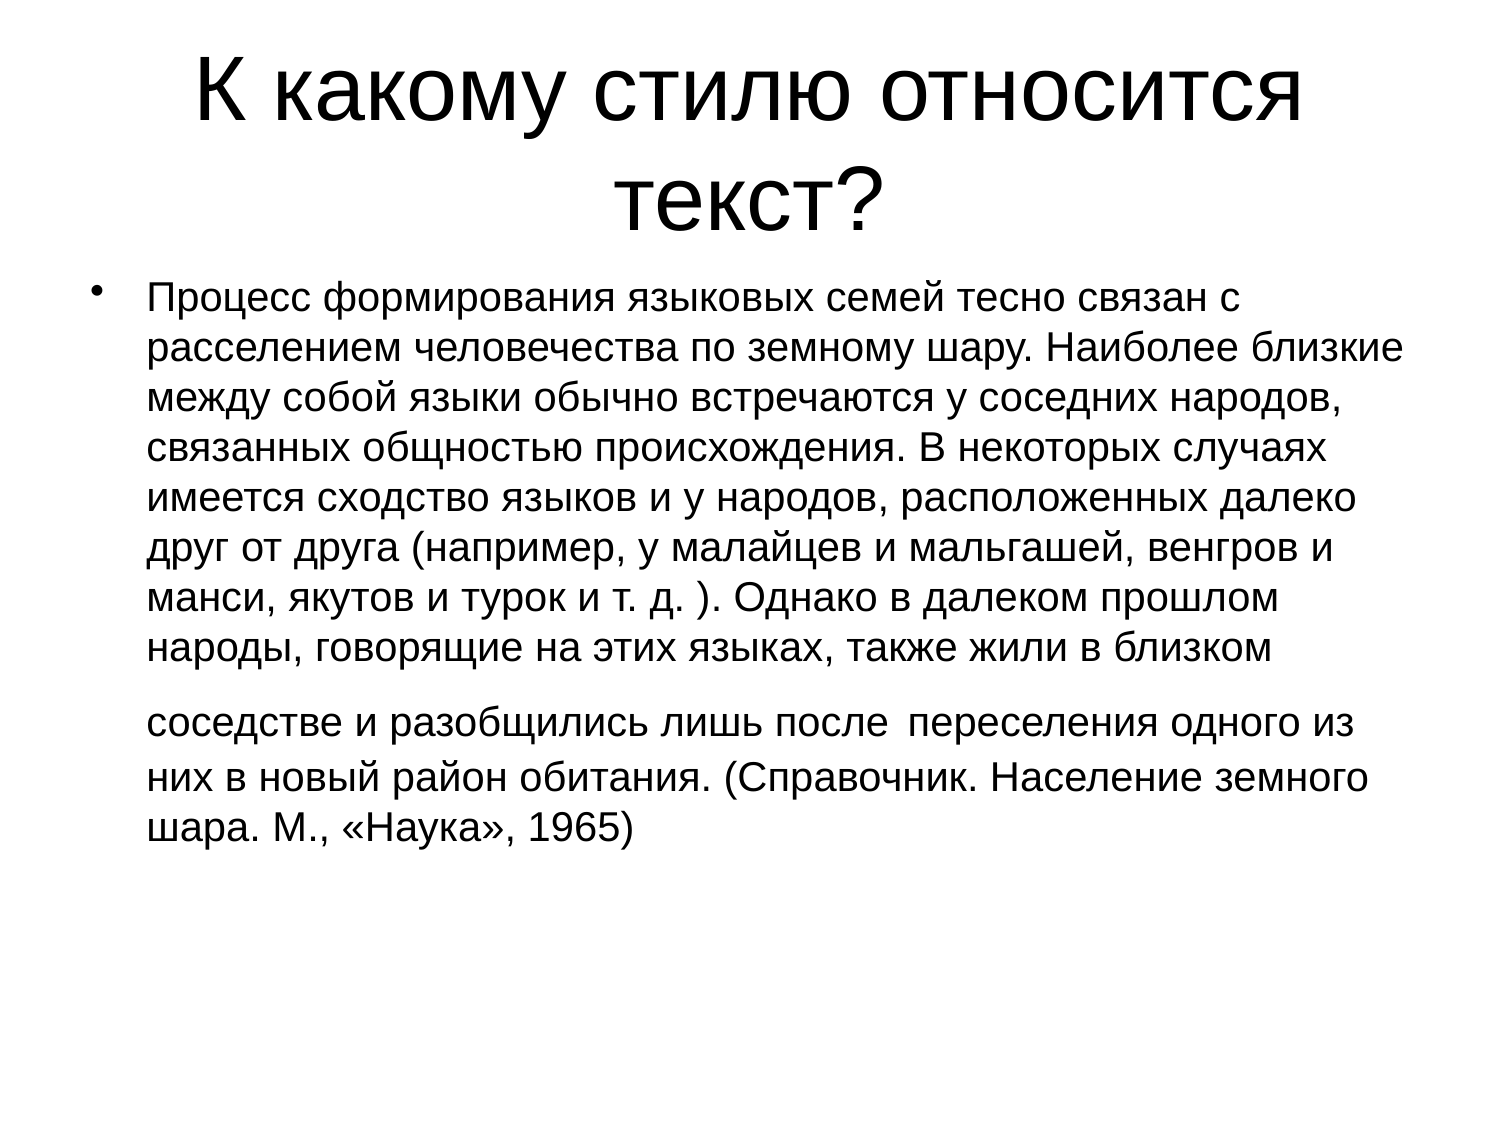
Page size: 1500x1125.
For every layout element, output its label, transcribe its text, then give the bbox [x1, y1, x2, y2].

list Процесс формирования языковых семей тесно связан с расселением человечества по земному шару. Наиболее близкие между собой языки обычно встречаются у соседних народов, связанных общностью происхождения. В некоторых случаях имеется сходство языков и у народов, расположенных далеко друг от друга (например, у малайцев и мальгашей, венгров и манси, якутов и турок и т. д. ). Однако в далеком прошлом народы, говорящие на этих языках, также жили в близком соседстве и разобщились лишь после переселения одного из них в новый район обитания. (Справочник. Население земного шара. М., «Наука», 1965) [75, 262, 1425, 1005]
title К какому стилю относится текст? [75, 45, 1425, 233]
